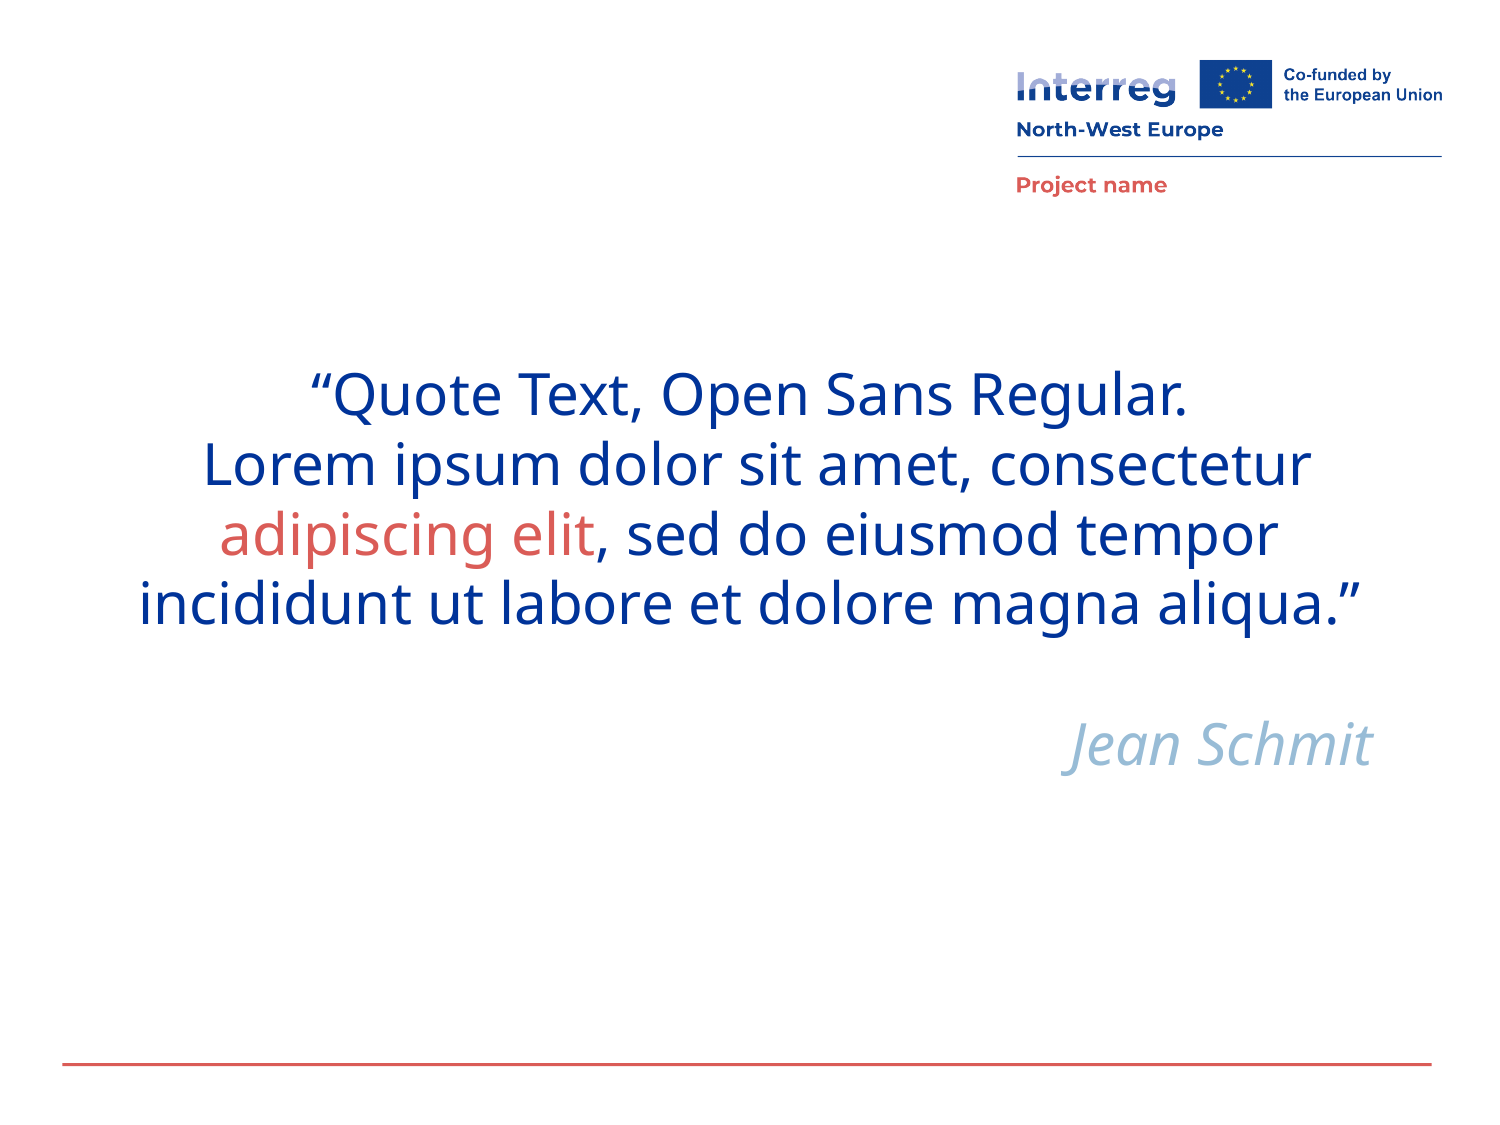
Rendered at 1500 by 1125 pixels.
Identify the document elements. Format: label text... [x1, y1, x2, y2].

text_box “Quote Text, Open Sans Regular. Lorem ipsum dolor sit amet, consectetur adipiscing elit, sed do eiusmod tempor incididunt ut labore et dolore magna aliqua.” Jean Schmit [112, 349, 1388, 798]
picture [958, 0, 1500, 252]
